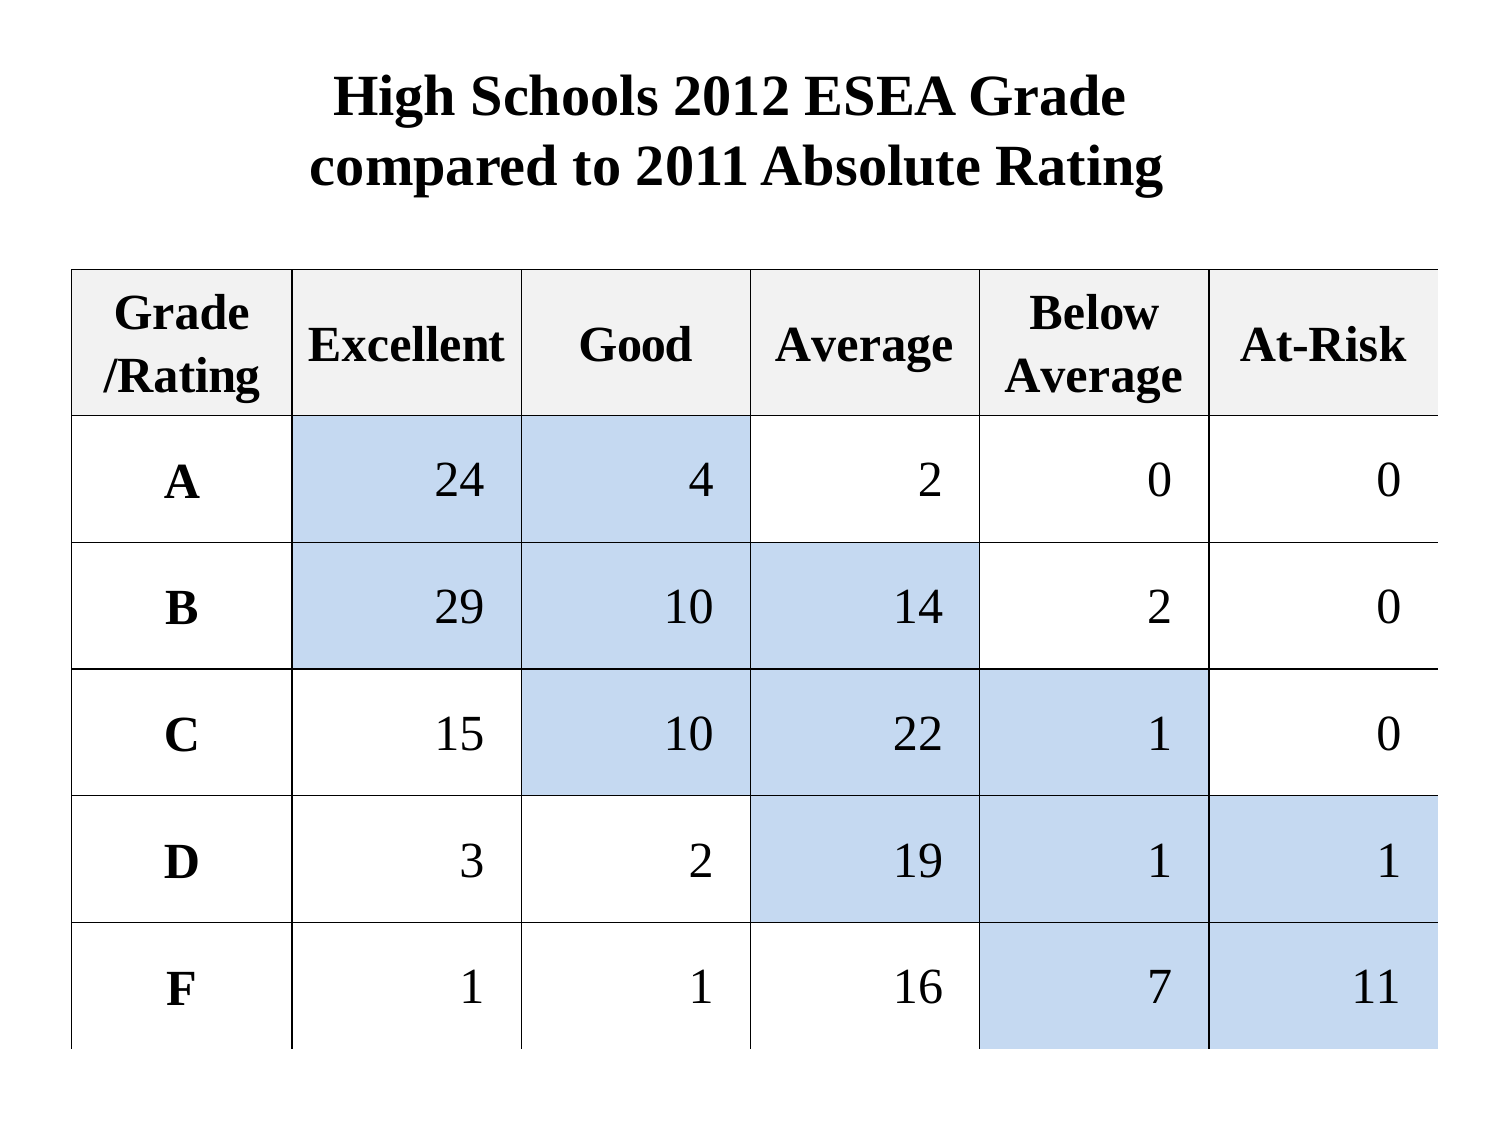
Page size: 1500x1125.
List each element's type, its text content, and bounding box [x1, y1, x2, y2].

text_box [35, 237, 1440, 1051]
text_box High Schools 2012 ESEA Grade compared to 2011 Absolute Rating [99, 49, 1375, 138]
